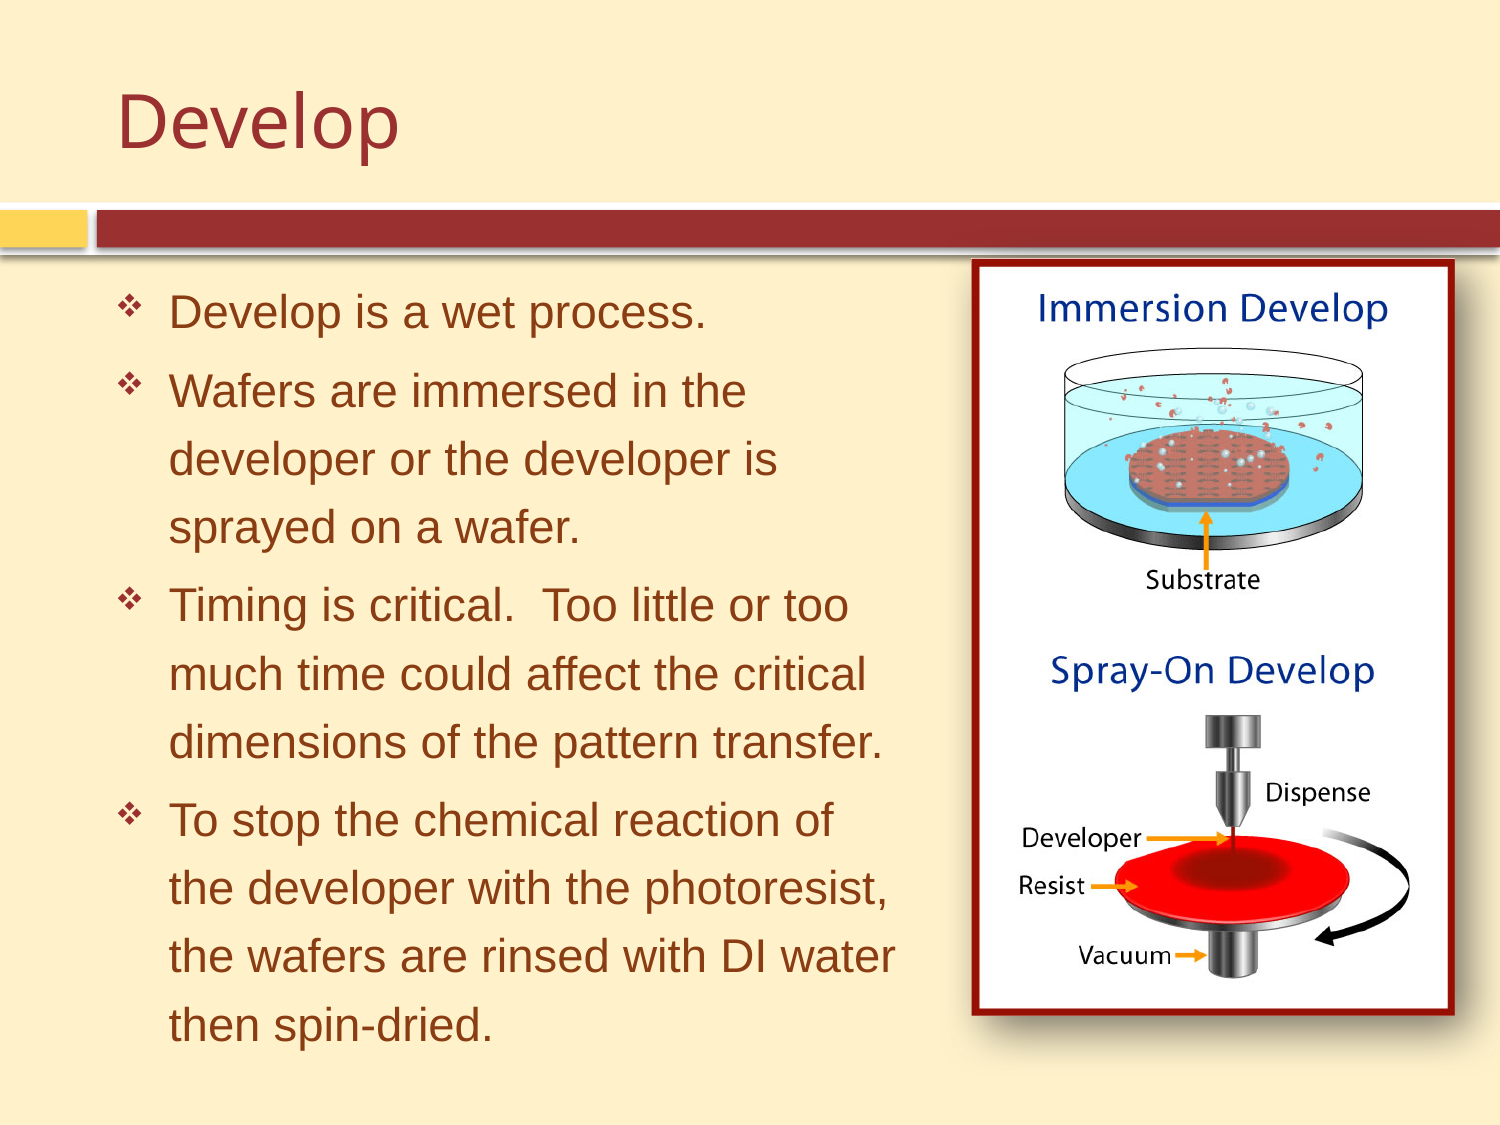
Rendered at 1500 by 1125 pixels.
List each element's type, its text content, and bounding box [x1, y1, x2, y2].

list Develop is a wet process. Wafers are immersed in the developer or the developer is sprayed on a wafer. Timing is critical. Too little or too much time could affect the critical dimensions of the pattern transfer. To stop the chemical reaction of the developer with the photoresist, the wafers are rinsed with DI water then spin-dried. [100, 262, 921, 1078]
picture [971, 257, 1455, 1016]
title Develop [100, 37, 1438, 200]
